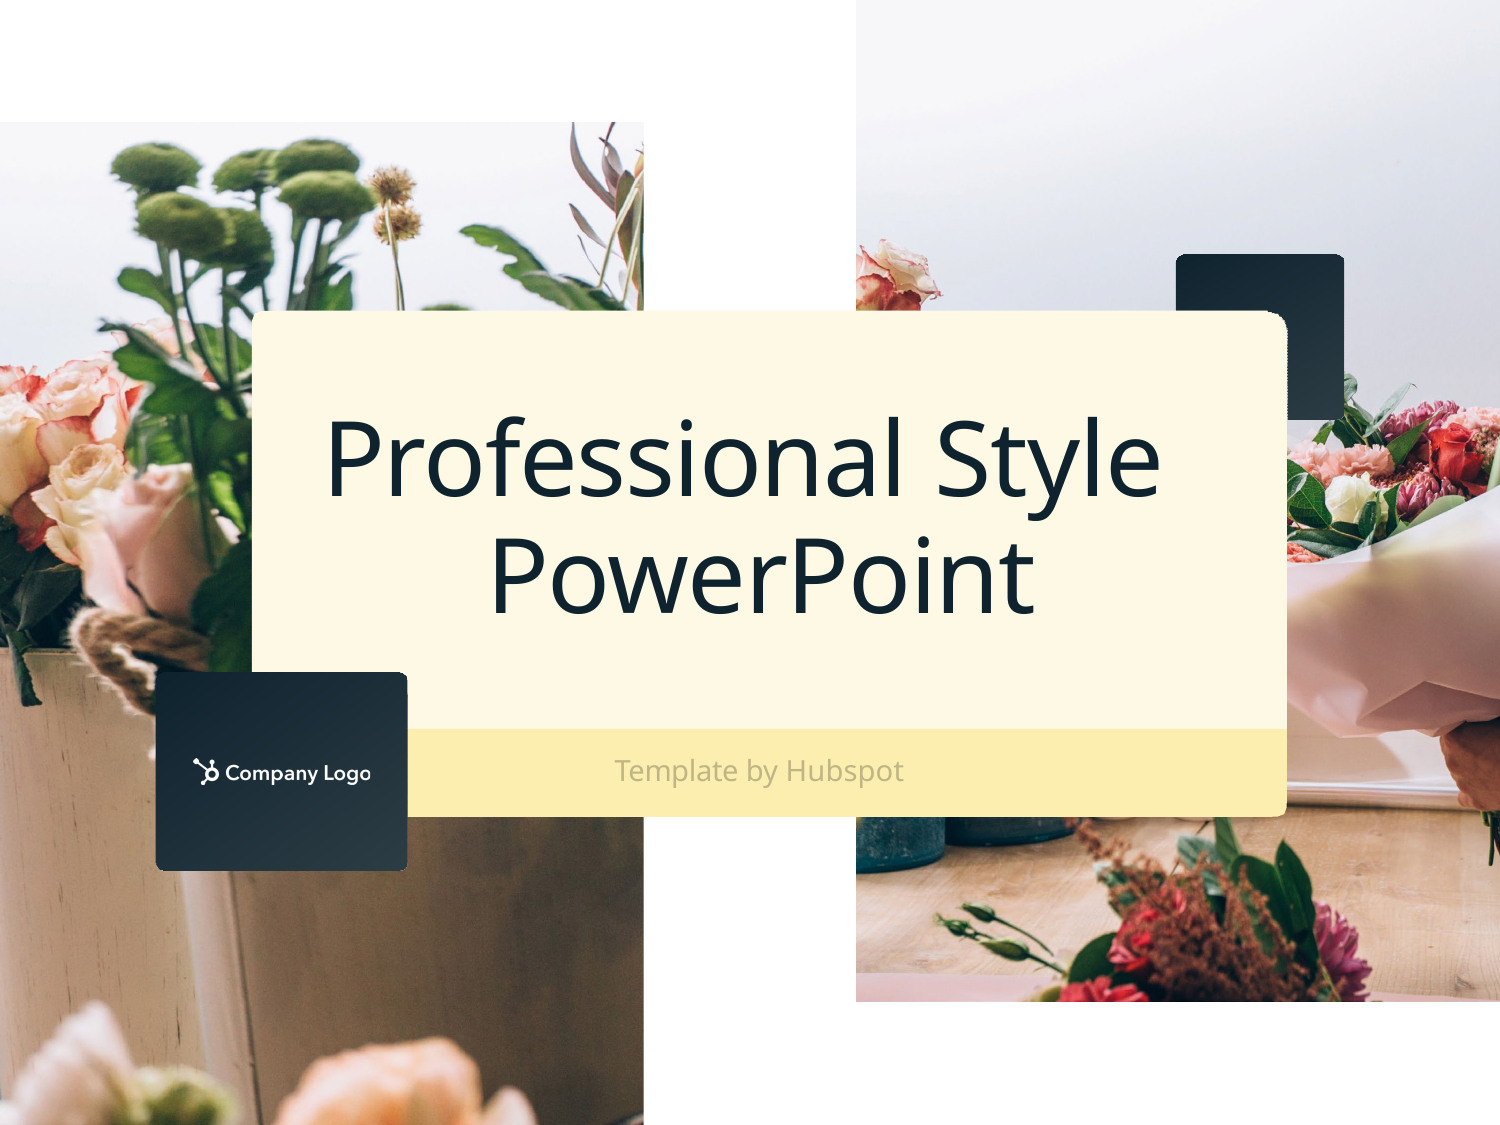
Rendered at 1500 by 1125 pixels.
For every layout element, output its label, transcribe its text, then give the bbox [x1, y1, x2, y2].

text_box [193, 758, 371, 785]
text_box Template by Hubspot [612, 749, 955, 787]
text_box [155, 672, 408, 871]
text_box [1175, 254, 1345, 420]
title Professional Style PowerPoint [281, 383, 1288, 634]
picture [0, 122, 644, 1125]
picture [856, 0, 1500, 1002]
